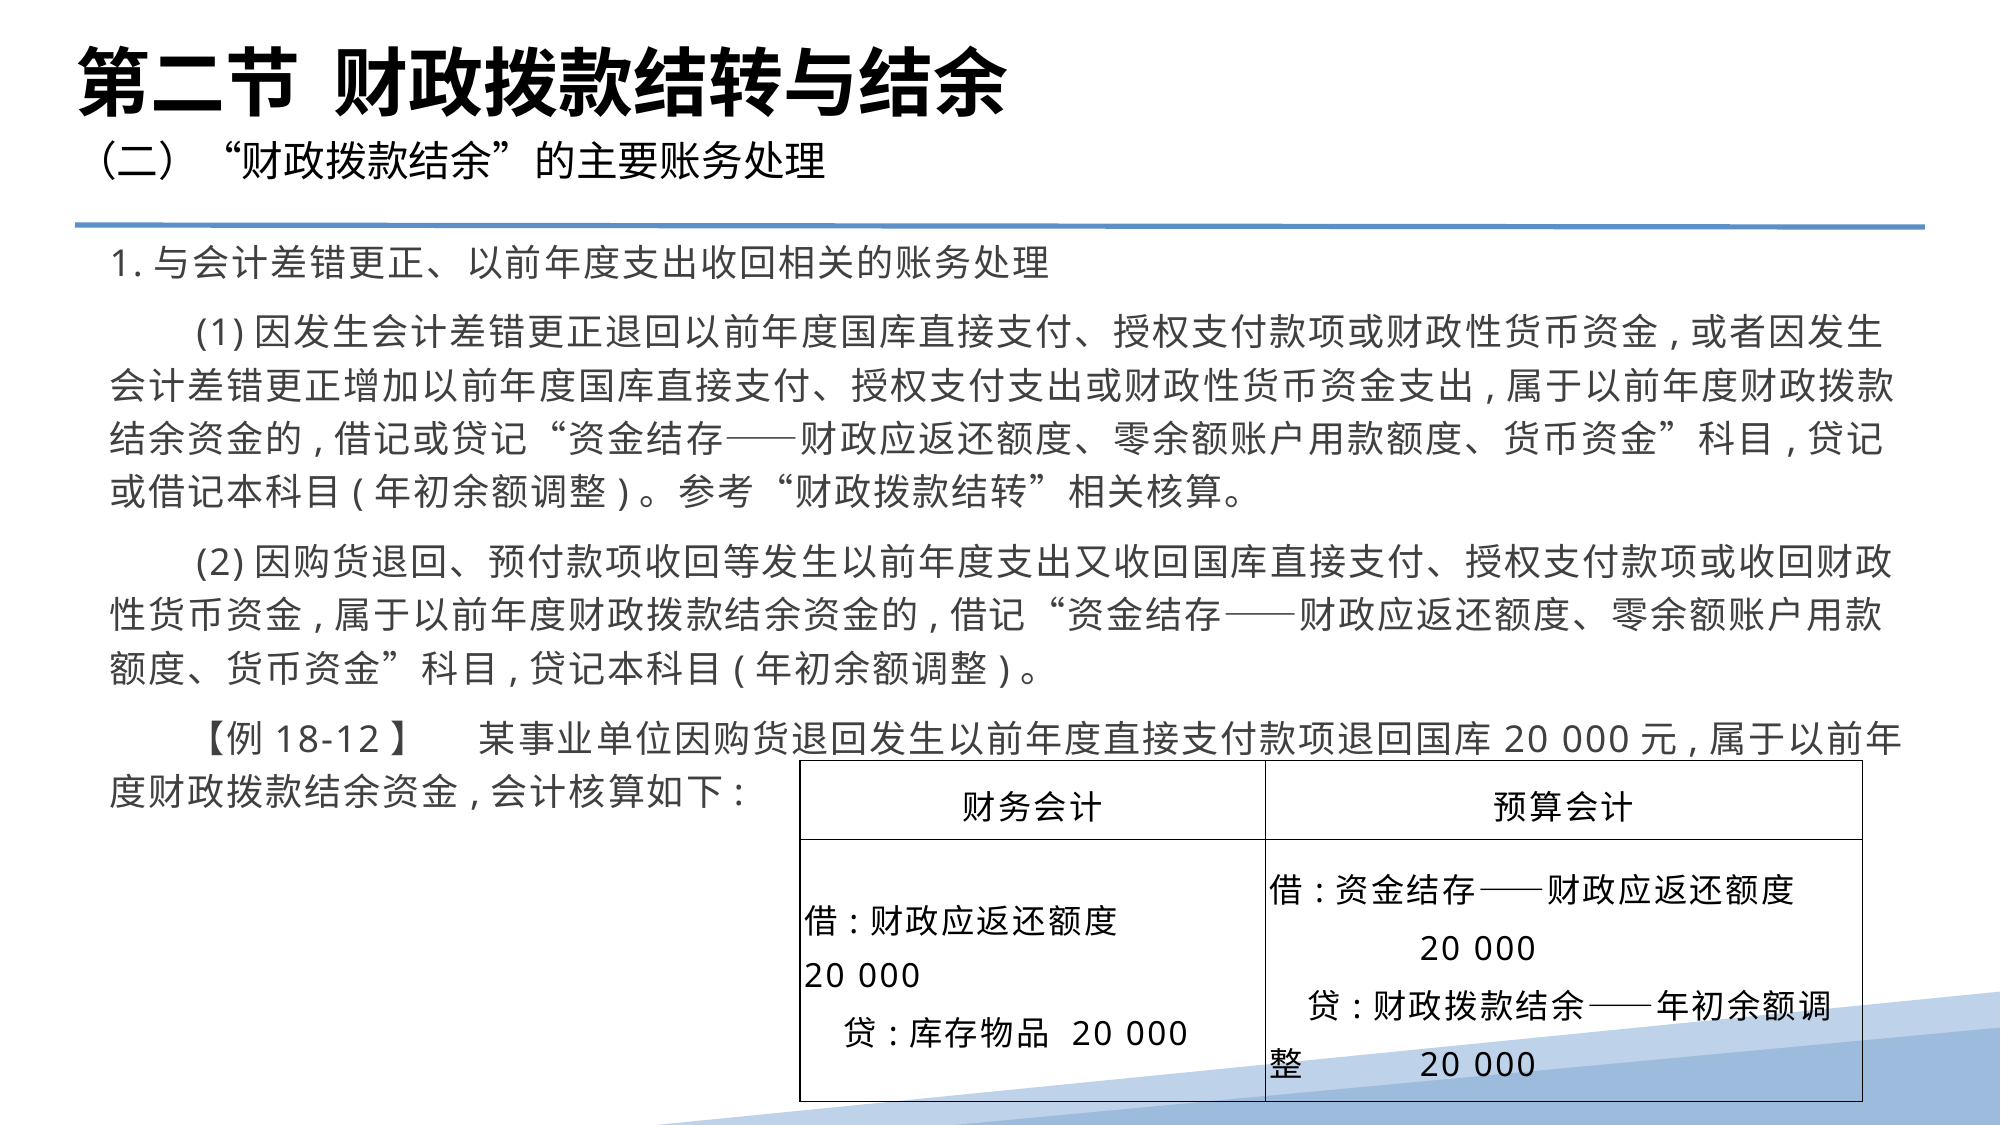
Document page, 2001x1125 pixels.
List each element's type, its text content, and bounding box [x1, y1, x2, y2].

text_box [74, 224, 1925, 228]
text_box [656, 991, 2000, 1125]
table_cell 借:财政应返还额度 20 000 贷:库存物品 20 000 [801, 840, 1265, 991]
table_header 财务会计 [801, 761, 1265, 839]
table_cell 借:资金结存——财政应返还额度 20 000 贷:财政拨款结余——年初余额调整 20 000 [1266, 840, 1862, 991]
text_box 第二节 财政拨款结转与结余 [75, 24, 1925, 124]
text_box 1.与会计差错更正、以前年度支出收回相关的账务处理 (1)因发生会计差错更正退回以前年度国库直接支付、授权支付款项或财政性货币资金,或者因发生会计差错更正增加以前年度国库直接支付、授权支付支出或财政性货币资金支出,属于以前年度财政拨款结余资金的,借记或贷记“资金结存——财政应返还额度、零余额账户用款额度、货币资金”科目,贷记或借记本科目(年初余额调整)。参考“财政拨款结转”相关核算。 (2)因购货退回、预付款项收回等发生以前年度支出又收回国库直接支付、授权支付款项或收回财政性货币资金,属于以前年度财政拨款结余资金的,借记“资金结存——财政应返还额度、零余额账户用款额度、货币资金”科目,贷记本科目(年初余额调整)。 【例18-12】 某事业单位因购货退回发生以前年度直接支付款项退回国库20 000元,属于以前年度财政拨款结余资金,会计核算如下: [99, 228, 1925, 818]
text_box （二）“财政拨款结余”的主要账务处理 [75, 124, 1925, 200]
table_header 预算会计 [1266, 761, 1862, 839]
